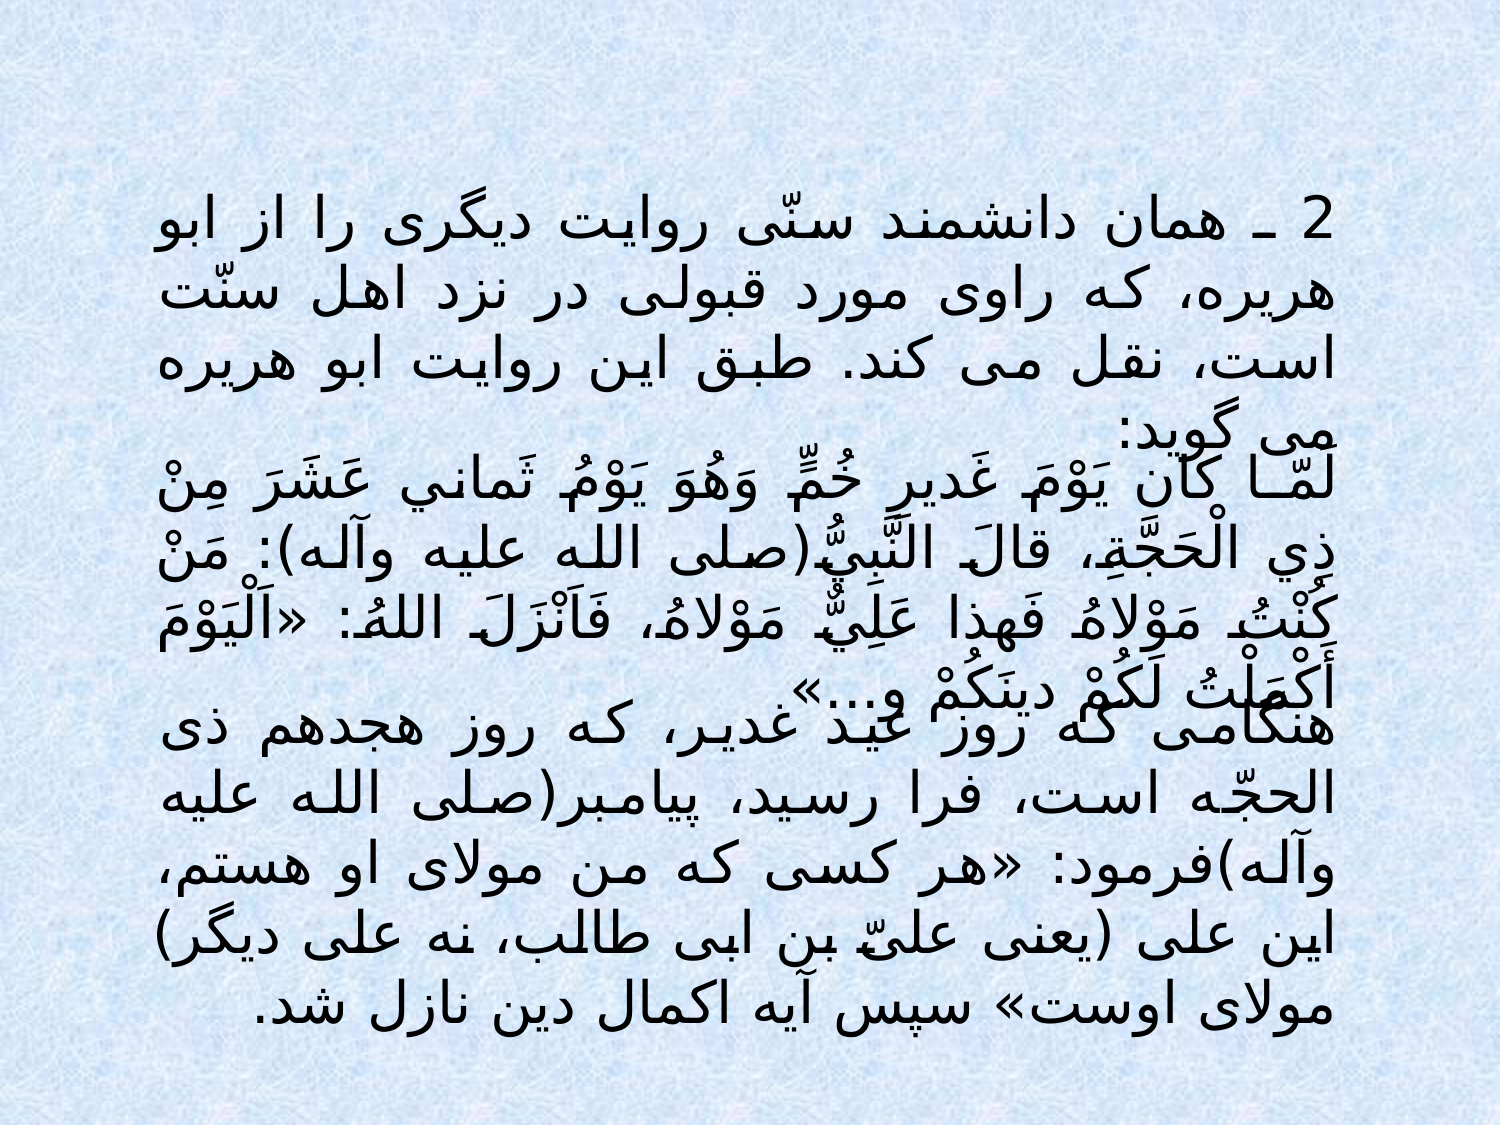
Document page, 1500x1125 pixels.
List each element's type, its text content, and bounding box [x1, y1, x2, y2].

text_box هنگامى كه روز عيد غدير، كه روز هجدهم ذى الحجّه است، فرا رسيد، پيامبر(صلى الله عليه وآله)فرمود: «هر كسى كه من مولاى او هستم، اين على (يعنى علىّ بن ابى طالب، نه على ديگر) مولاى اوست» سپس آيه اكمال دين نازل شد. [135, 678, 1353, 1043]
text_box لَمّـا كان يَوْمَ غَديرِ خُمٍّ وَهُوَ يَوْمُ ثَماني عَشَرَ مِنْ ذِي الْحَجَّةِ، قالَ النَّبِيُّ(صلى الله عليه وآله): مَنْ كُنْتُ مَوْلاهُ فَهذا عَلِيٌّ مَوْلاهُ، فَاَنْزَلَ اللهُ: «اَلْيَوْمَ أَكْمَلْتُ لَكُمْ دينَكُمْ و...» [135, 432, 1353, 678]
text_box 2 ـ همان دانشمند سنّى روايت ديگرى را از ابو هريره، كه راوى مورد قبولى در نزد اهل سنّت است، نقل مى كند. طبق اين روايت ابو هريره مى گويد: [135, 172, 1353, 432]
picture [0, 0, 1500, 1125]
